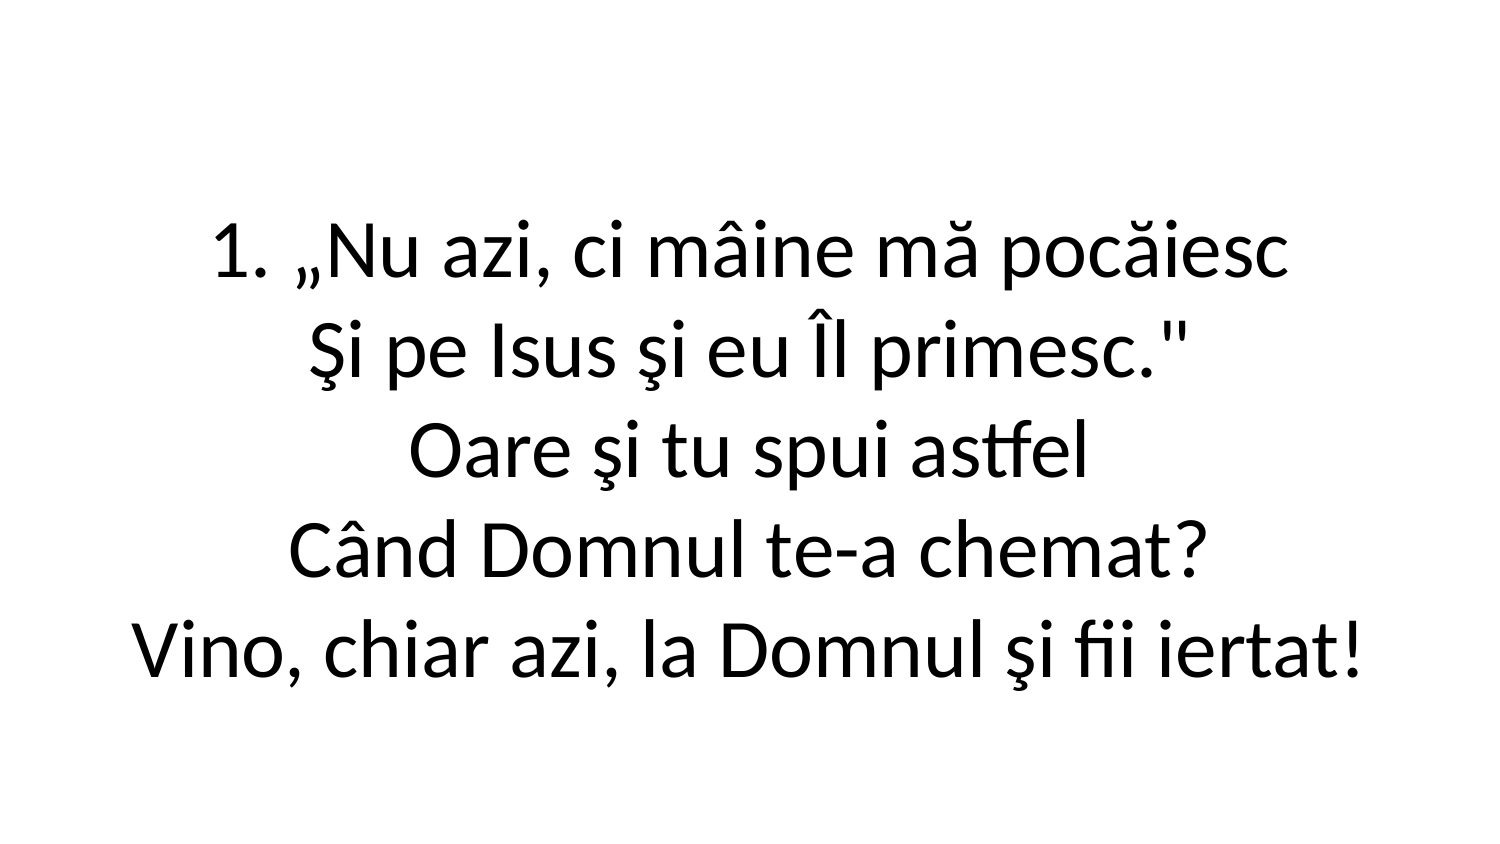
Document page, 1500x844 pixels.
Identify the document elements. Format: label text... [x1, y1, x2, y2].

text_box 1. „Nu azi, ci mâine mă pocăiesc Şi pe Isus şi eu Îl primesc." Oare şi tu spui astfel Când Domnul te-a chemat? Vino, chiar azi, la Domnul şi fii iertat! [117, 142, 1383, 702]
